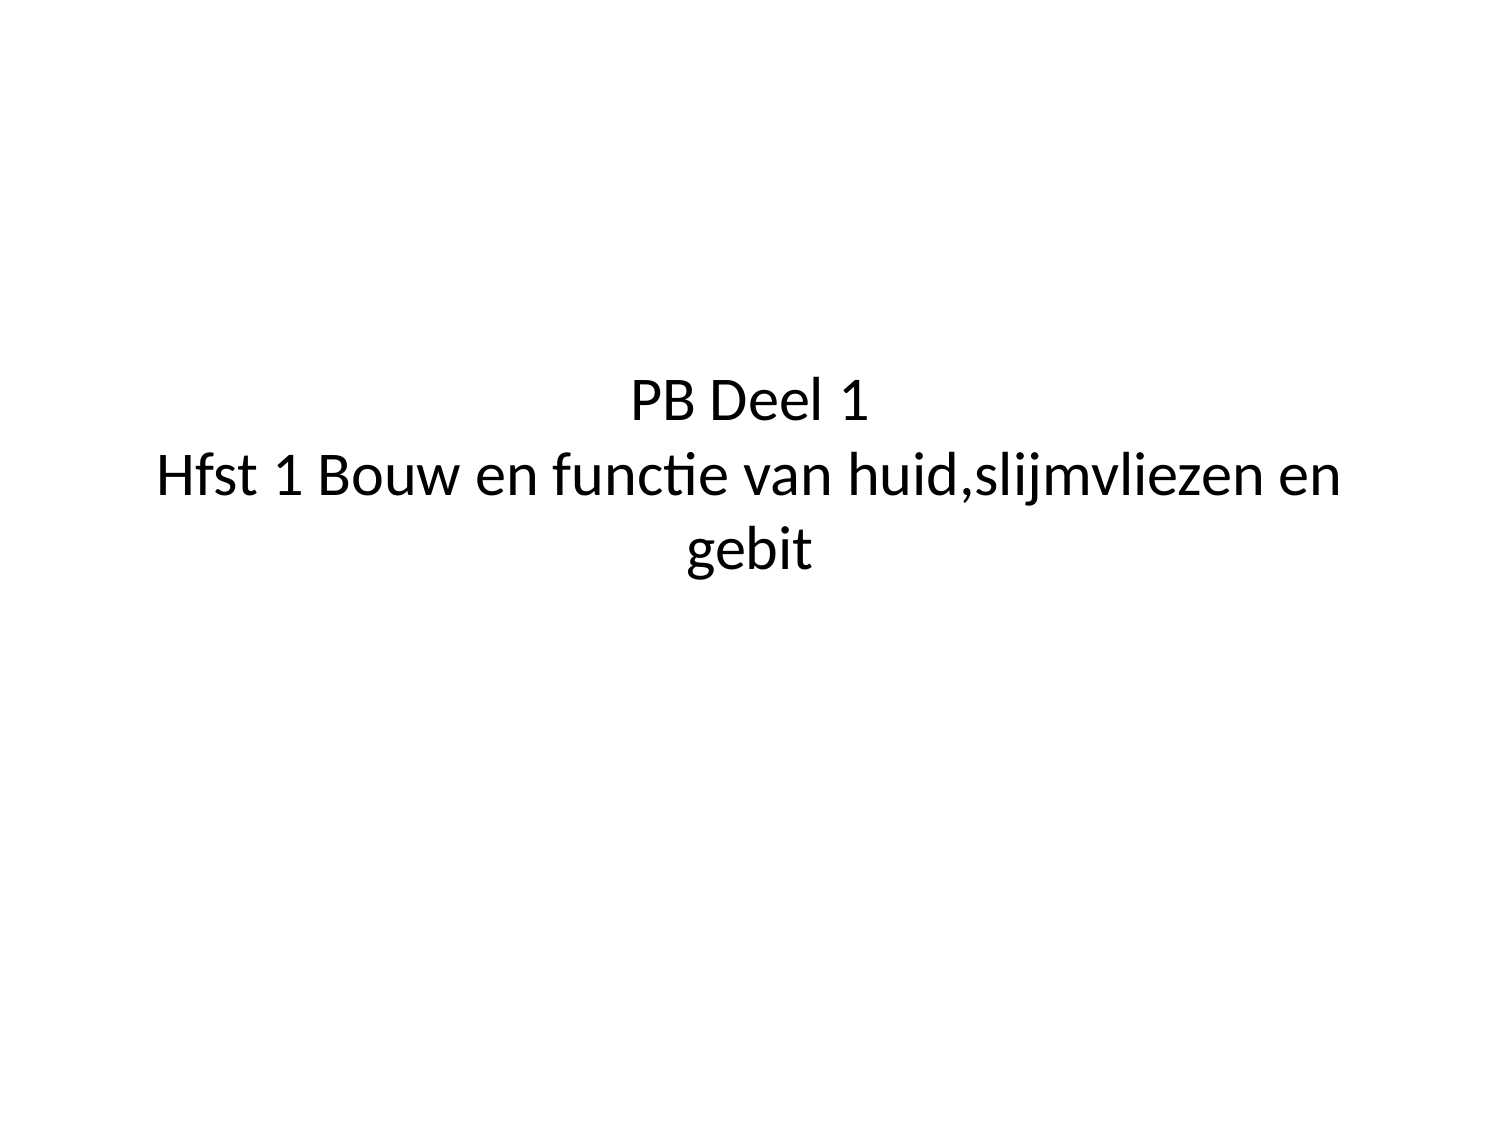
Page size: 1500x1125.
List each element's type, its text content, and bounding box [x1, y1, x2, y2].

title PB Deel 1 Hfst 1 Bouw en functie van huid,slijmvliezen en gebit [112, 349, 1388, 591]
